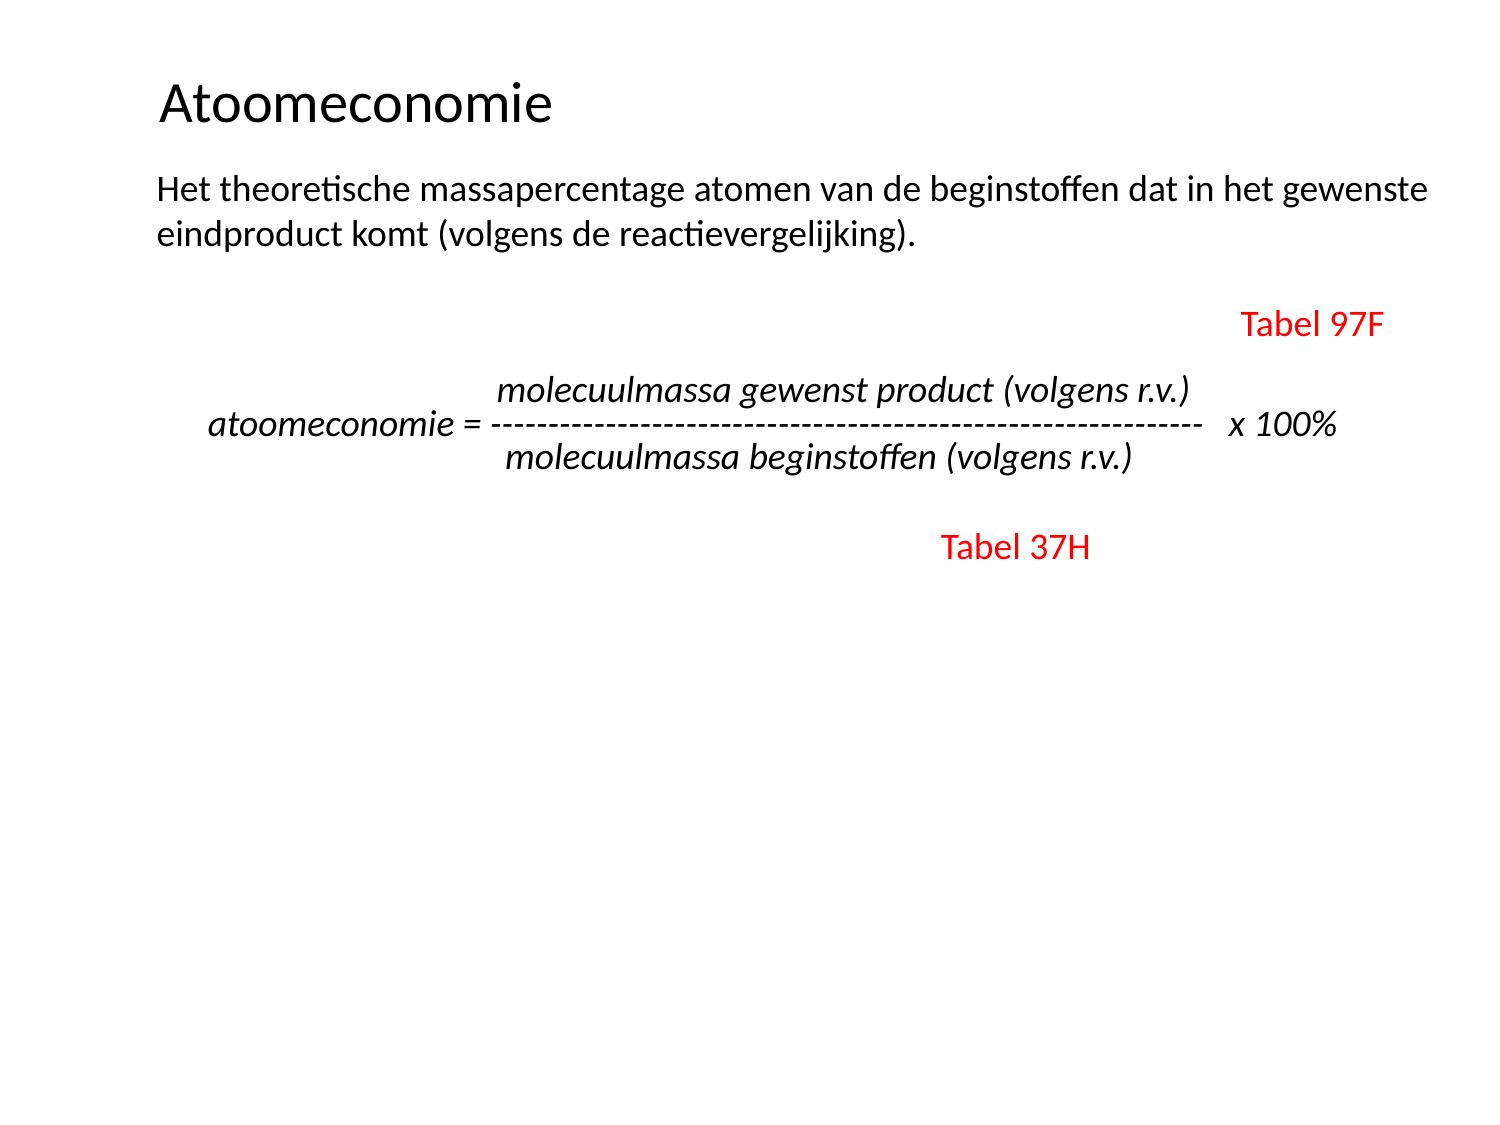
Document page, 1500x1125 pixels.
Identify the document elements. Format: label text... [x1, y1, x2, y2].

text_box Het theoretische massapercentage atomen van de beginstoffen dat in het gewenste eindproduct komt (volgens de reactievergelijking). Tabel 97F molecuulmassa gewenst product (volgens r.v.) atoomeconomie = -------------------------------------------------------------- x 100% molecuulmassa beginstoffen (volgens r.v.) Tabel 37H [129, 156, 1471, 917]
text_box Atoomeconomie [145, 57, 569, 142]
